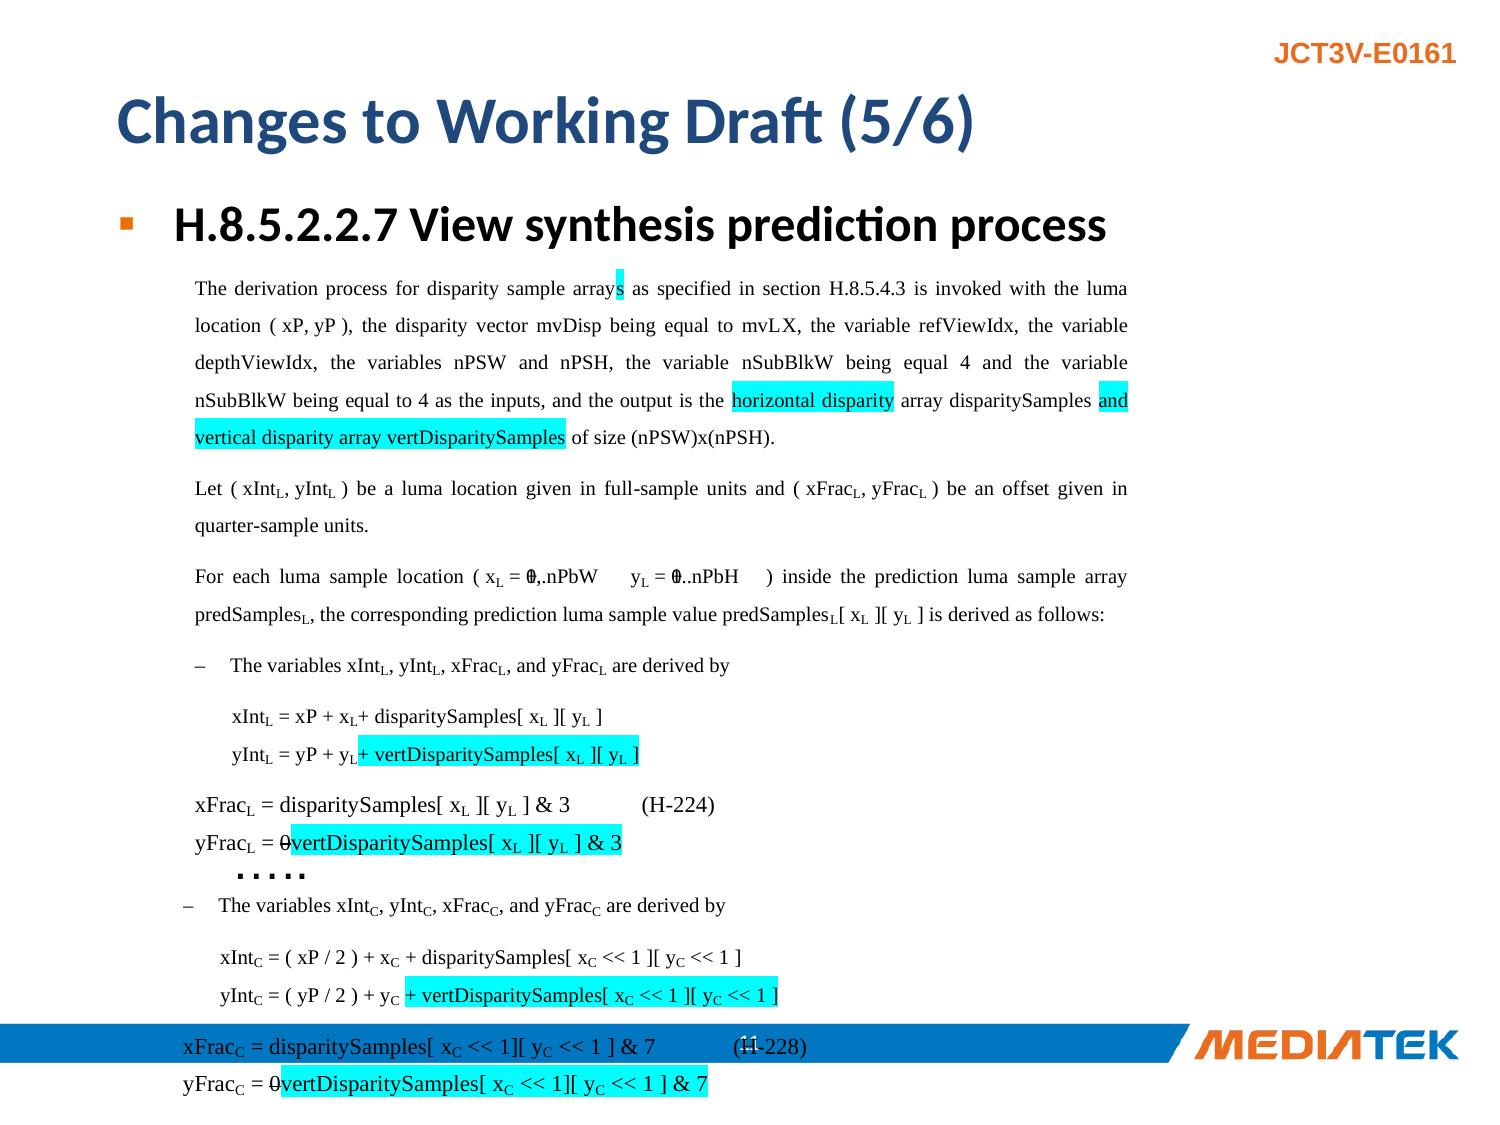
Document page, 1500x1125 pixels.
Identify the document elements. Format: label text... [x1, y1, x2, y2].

title Changes to Working Draft (5/6) [101, 62, 1425, 172]
picture [194, 255, 1129, 861]
list H.8.5.2.2.7 View synthesis prediction process [102, 184, 1425, 998]
picture [0, 872, 1459, 1103]
